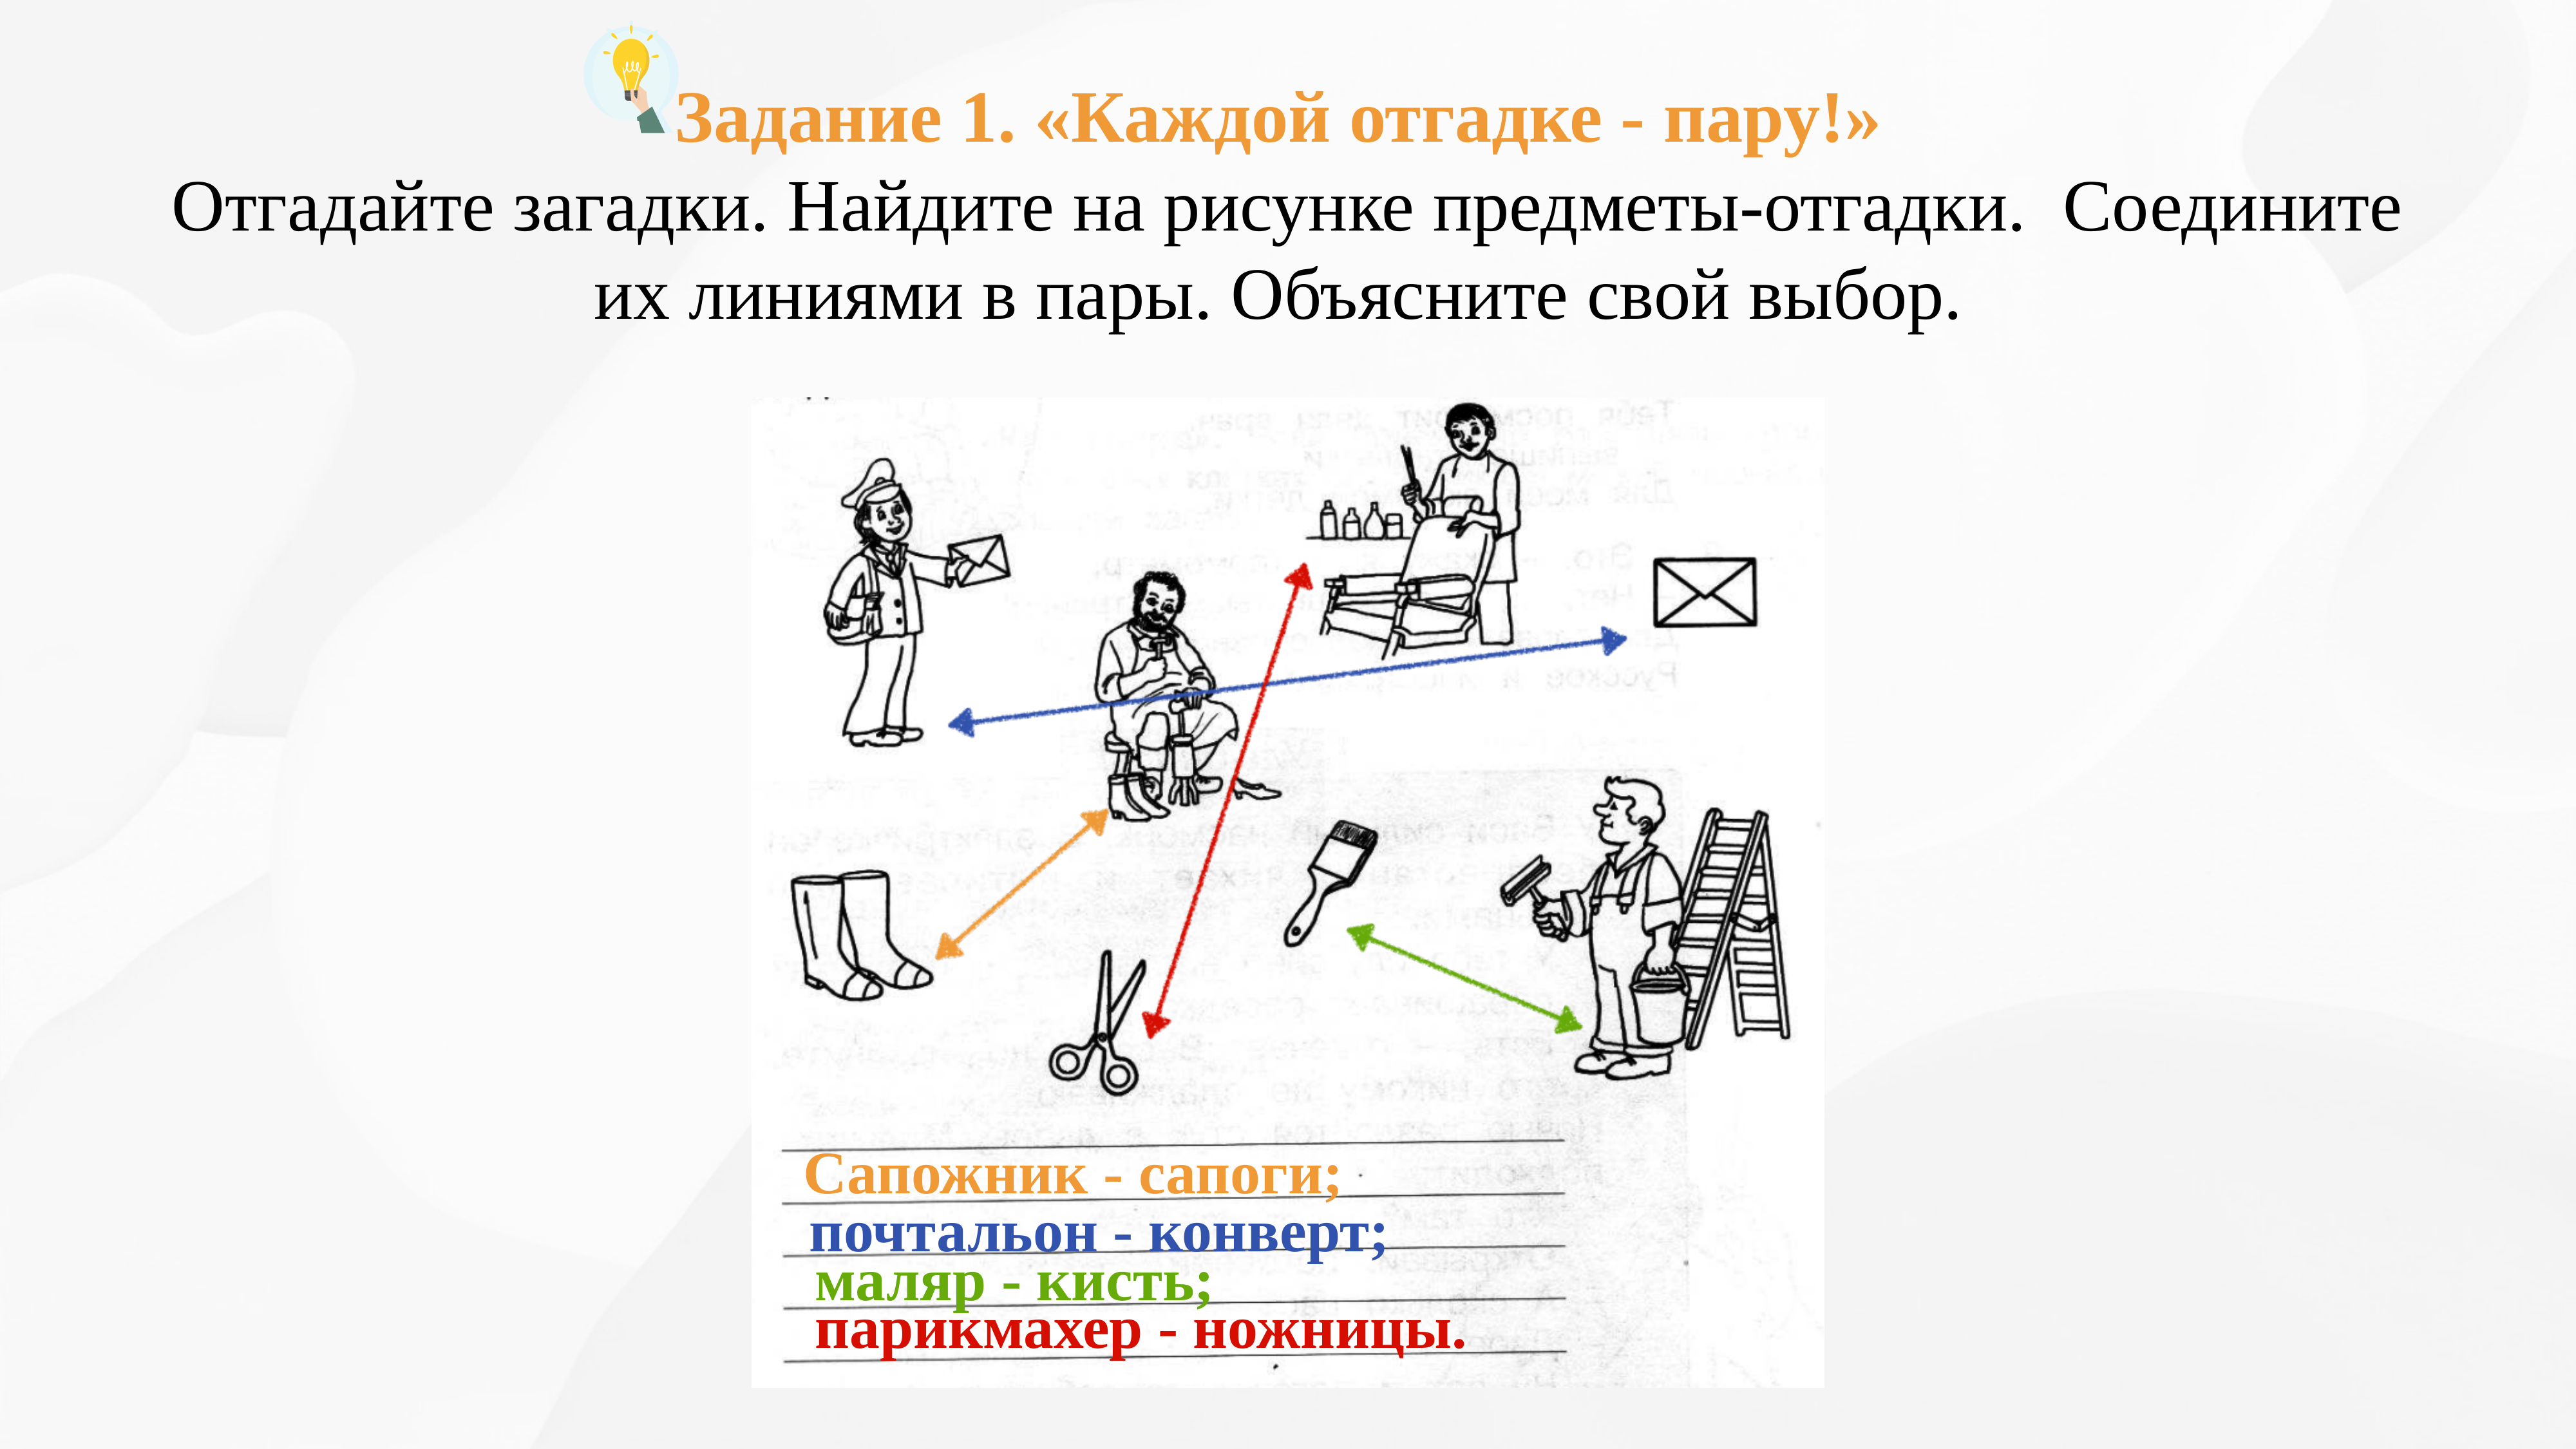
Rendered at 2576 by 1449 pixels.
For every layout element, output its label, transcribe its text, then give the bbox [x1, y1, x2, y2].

picture [0, 0, 2576, 1449]
text_box Задание 1. «Каждой отгадке - пару!» Отгадайте загадки. Найдите на рисунке предметы-отгадки. Соедините их линиями в пары. Объясните свой выбор. [153, 64, 2423, 338]
